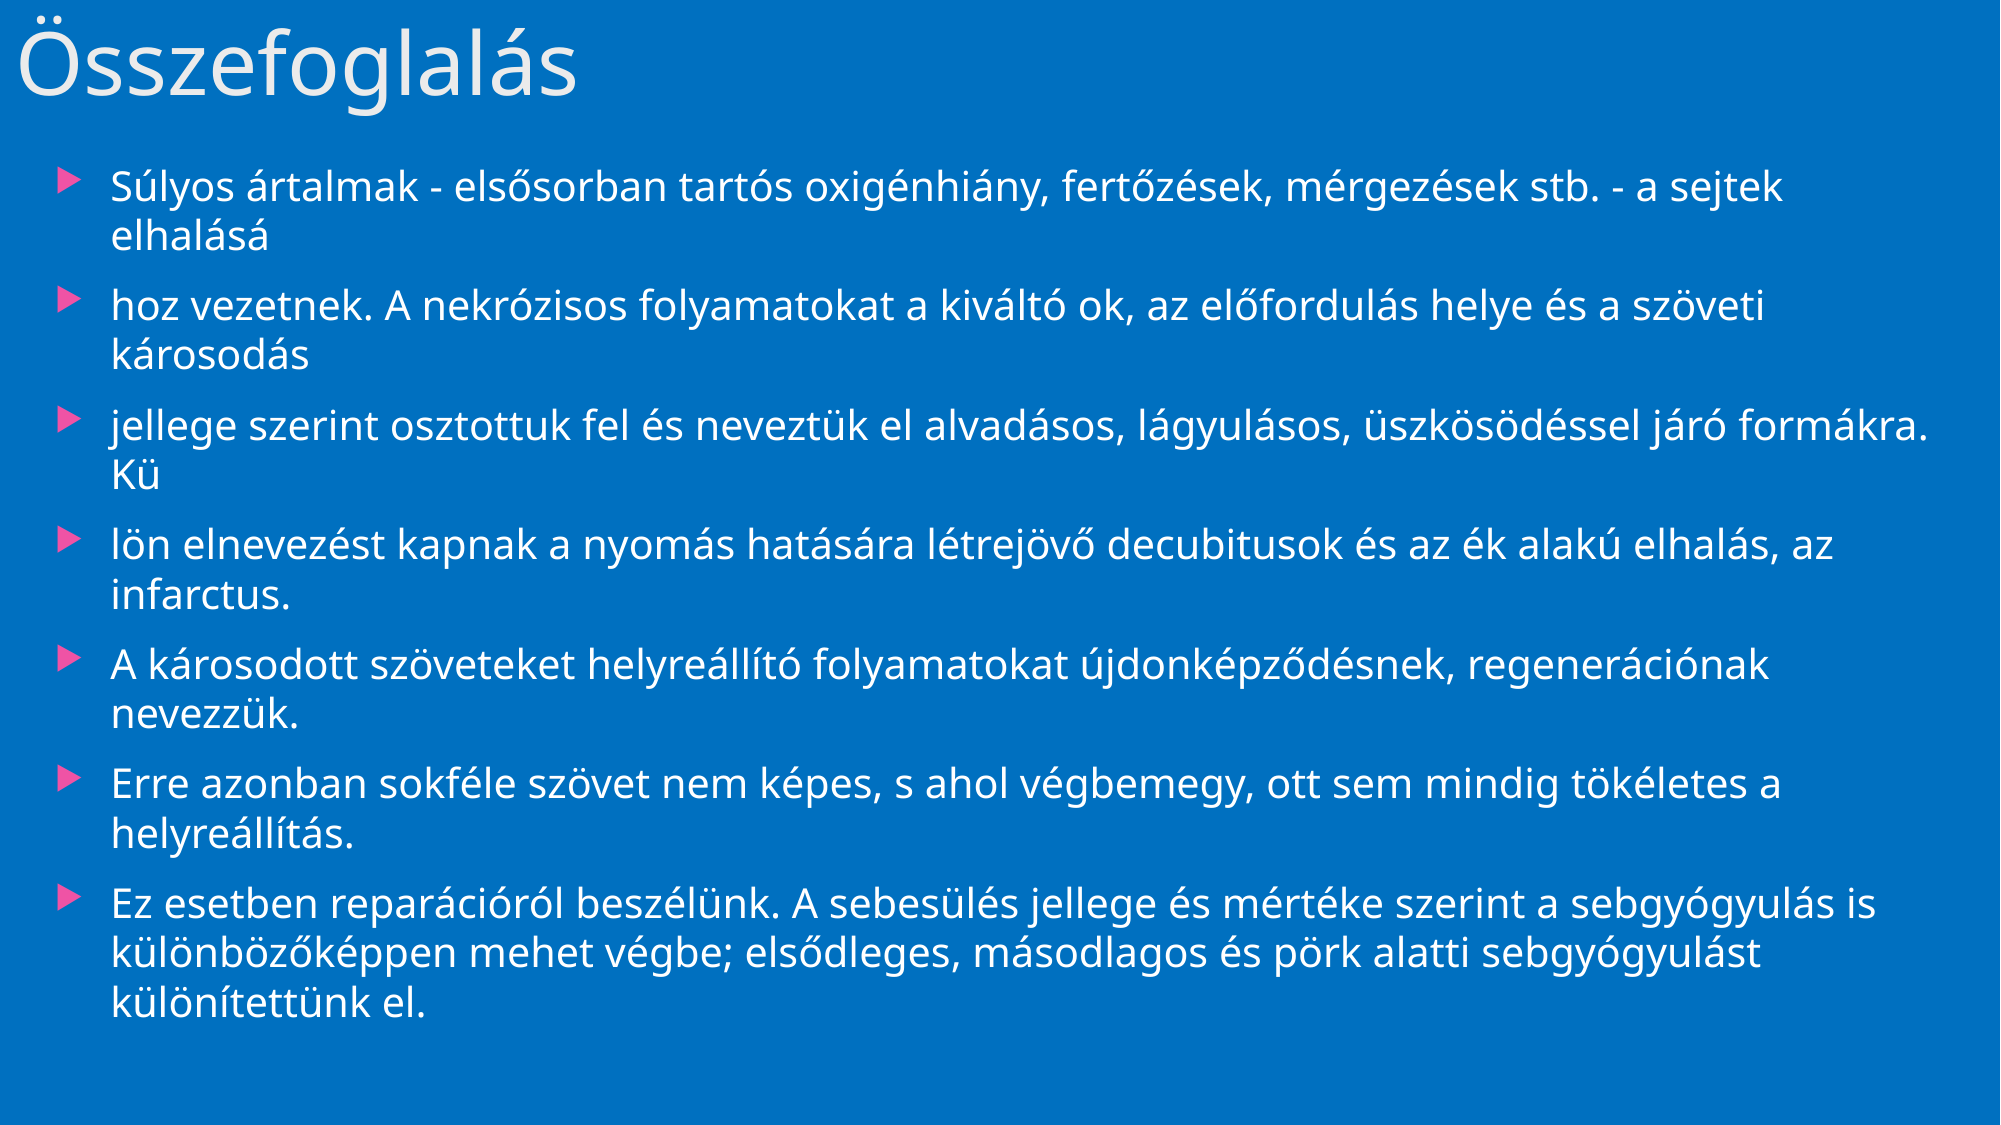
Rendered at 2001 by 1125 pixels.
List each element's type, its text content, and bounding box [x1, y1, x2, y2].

title Összefoglalás [0, 0, 1543, 230]
list Súlyos ártalmak - elsősorban tartós oxigénhiány, fertőzések, mérgezések stb. - a sejtek elhalásá­ hoz vezetnek. A nekrózisos folyamatokat a kiváltó ok, az előfordulás helye és a szöveti károsodás jellege szerint osztottuk fel és neveztük el alvadásos, lágyulásos, üszkösödéssel járó formákra. Kü­ lön elnevezést kapnak a nyomás hatására létrejövő decubitusok és az ék alakú elhalás, az infarctus. A károsodott szöveteket helyreállító folyamatokat újdonképződésnek, regenerációnak nevezzük. Erre azonban sokféle szövet nem képes, s ahol végbemegy, ott sem mindig tökéletes a helyreállítás. Ez esetben reparációról beszélünk. A sebesülés jellege és mértéke szerint a sebgyógyulás is különbözőképpen mehet végbe; elsődleges, másodlagos és pörk alatti sebgyógyulást különítettünk el. [39, 152, 1953, 1042]
